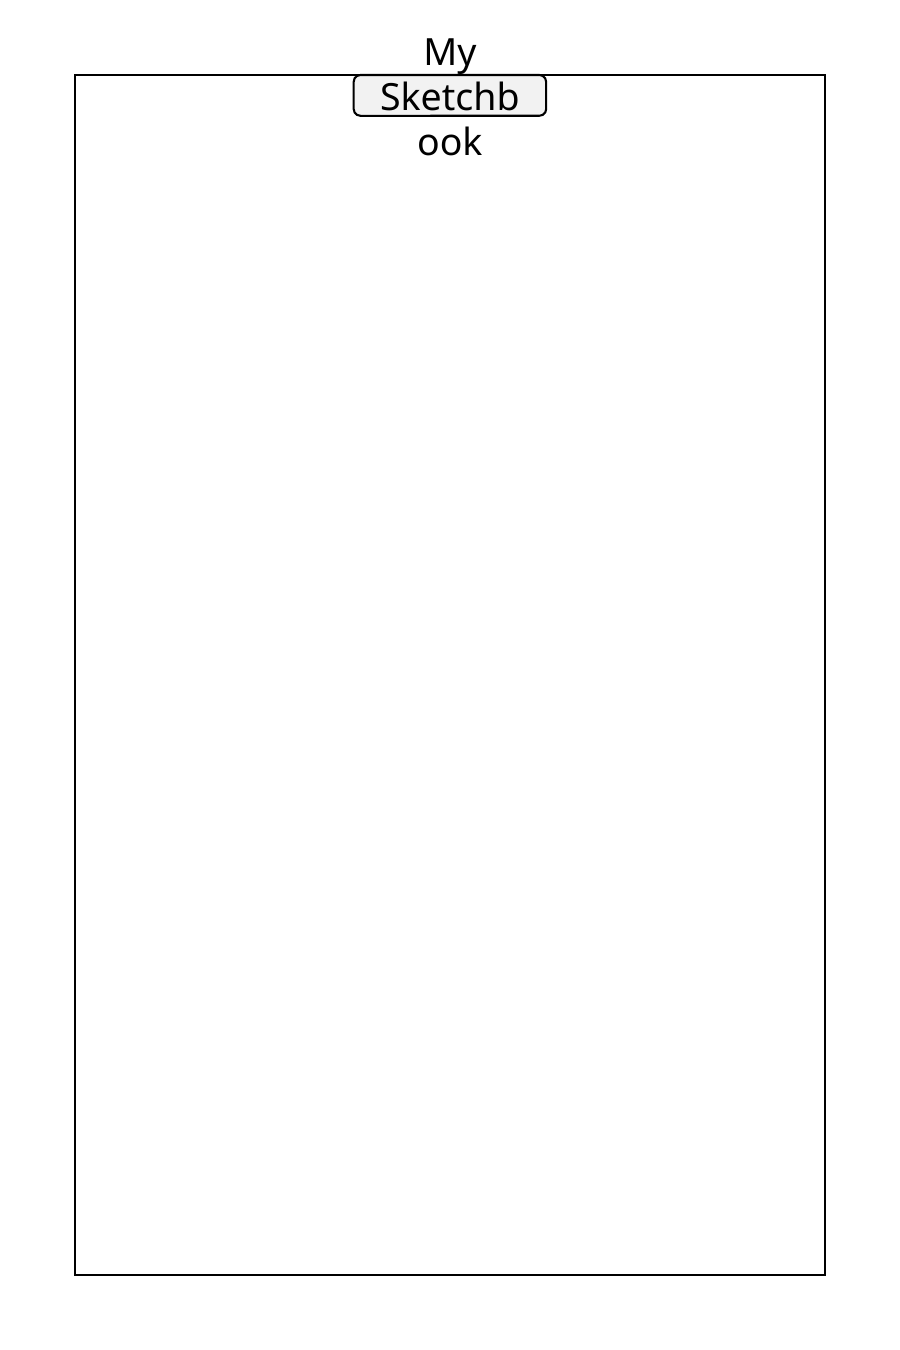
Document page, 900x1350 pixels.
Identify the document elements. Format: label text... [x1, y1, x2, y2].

text_box [74, 74, 826, 1276]
text_box My Sketchbook [352, 73, 548, 117]
